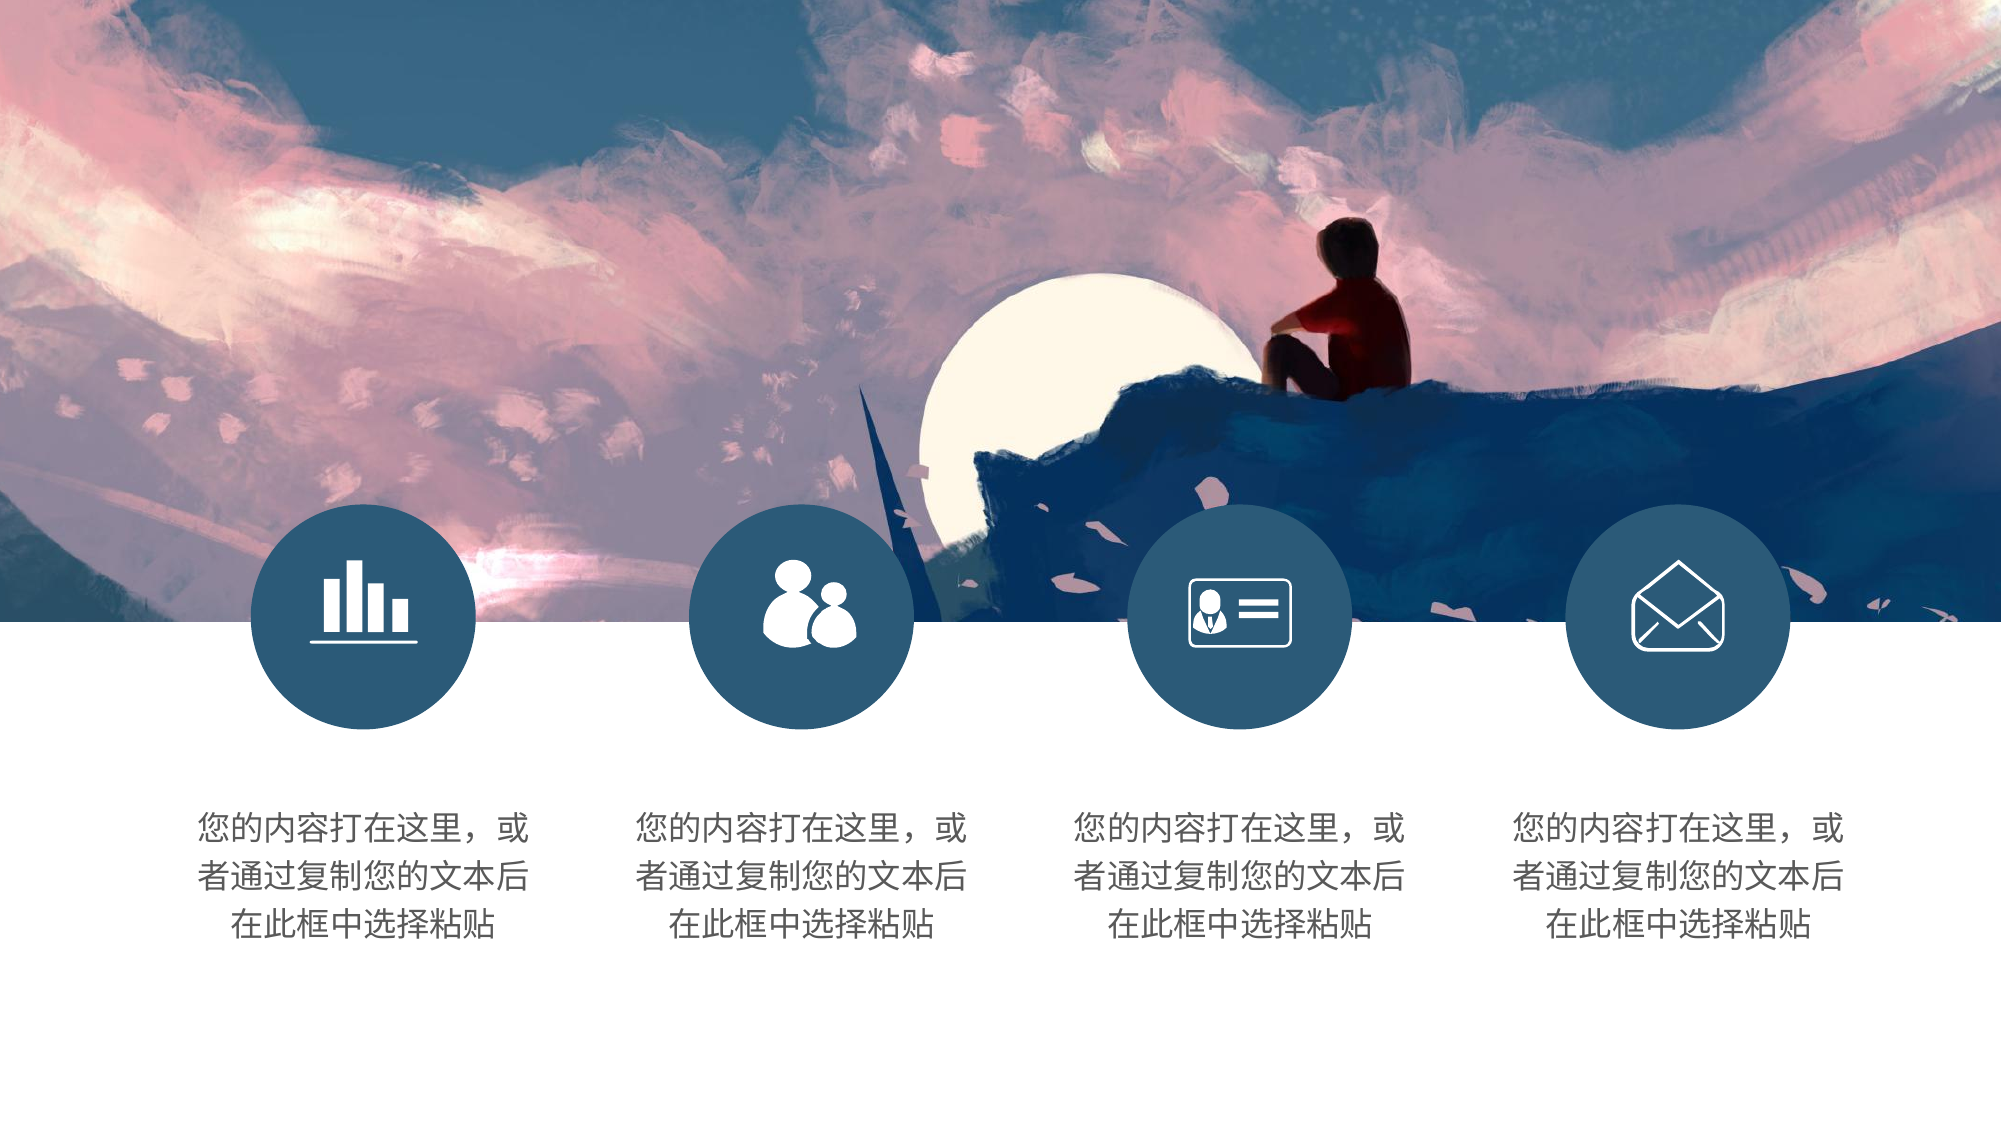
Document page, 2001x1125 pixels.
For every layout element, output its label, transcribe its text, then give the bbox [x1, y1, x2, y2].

text_box 您的内容打在这里，或者通过复制您的文本后在此框中选择粘贴 [1501, 799, 1856, 943]
text_box [1564, 622, 1792, 731]
text_box [688, 622, 915, 731]
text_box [1188, 578, 1292, 648]
text_box 您的内容打在这里，或者通过复制您的文本后在此框中选择粘贴 [624, 799, 979, 943]
text_box 您的内容打在这里，或者通过复制您的文本后在此框中选择粘贴 [186, 799, 541, 943]
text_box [763, 559, 857, 648]
text_box 您的内容打在这里，或者通过复制您的文本后在此框中选择粘贴 [1063, 799, 1418, 943]
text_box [309, 560, 418, 644]
text_box [1631, 622, 1725, 652]
text_box [249, 622, 477, 731]
picture [0, 0, 2001, 622]
text_box [1126, 622, 1354, 731]
